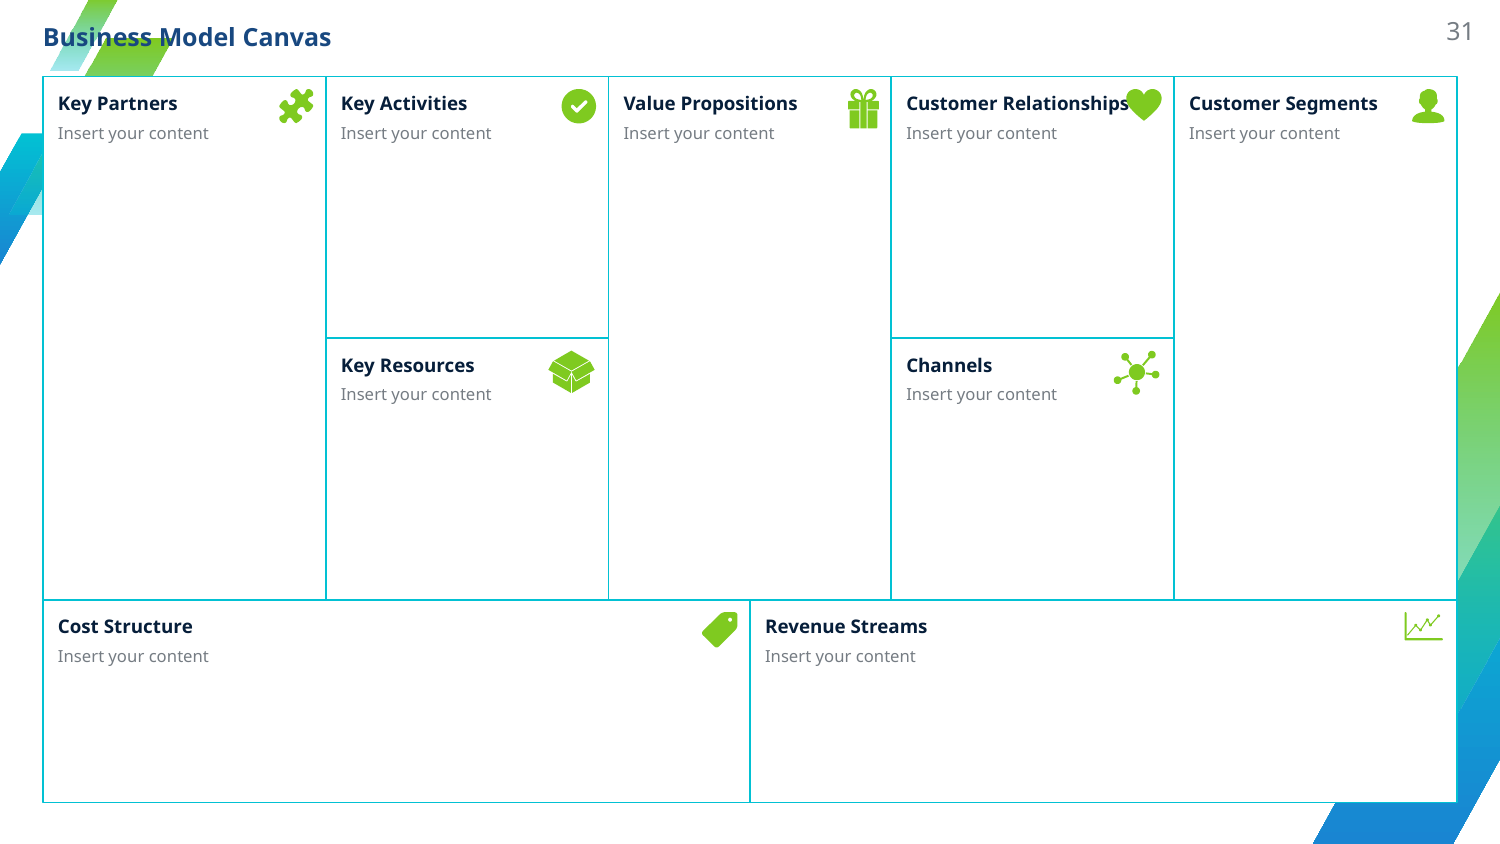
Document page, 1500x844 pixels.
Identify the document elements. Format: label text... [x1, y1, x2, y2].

text_box [1126, 89, 1162, 121]
text_box Channels Insert your content [891, 338, 1174, 599]
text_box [548, 350, 596, 394]
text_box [1404, 611, 1444, 641]
text_box Cost Structure Insert your content [42, 599, 749, 803]
text_box Revenue Streams Insert your content [749, 599, 1457, 803]
text_box Key Activities Insert your content [326, 76, 608, 338]
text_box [847, 88, 880, 129]
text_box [1113, 350, 1160, 395]
text_box Customer Segments Insert your content [1174, 76, 1457, 599]
text_box Customer Relationships Insert your content [891, 76, 1174, 338]
text_box [1412, 89, 1445, 124]
text_box Value Propositions Insert your content [608, 76, 891, 599]
title Business Model Canvas [42, 0, 1457, 76]
text_box [702, 612, 738, 648]
text_box Key Resources Insert your content [326, 338, 608, 599]
slide_number ‹#› [1403, 0, 1475, 65]
text_box Key Partners Insert your content [42, 76, 326, 599]
text_box [561, 89, 597, 124]
text_box [279, 89, 314, 124]
